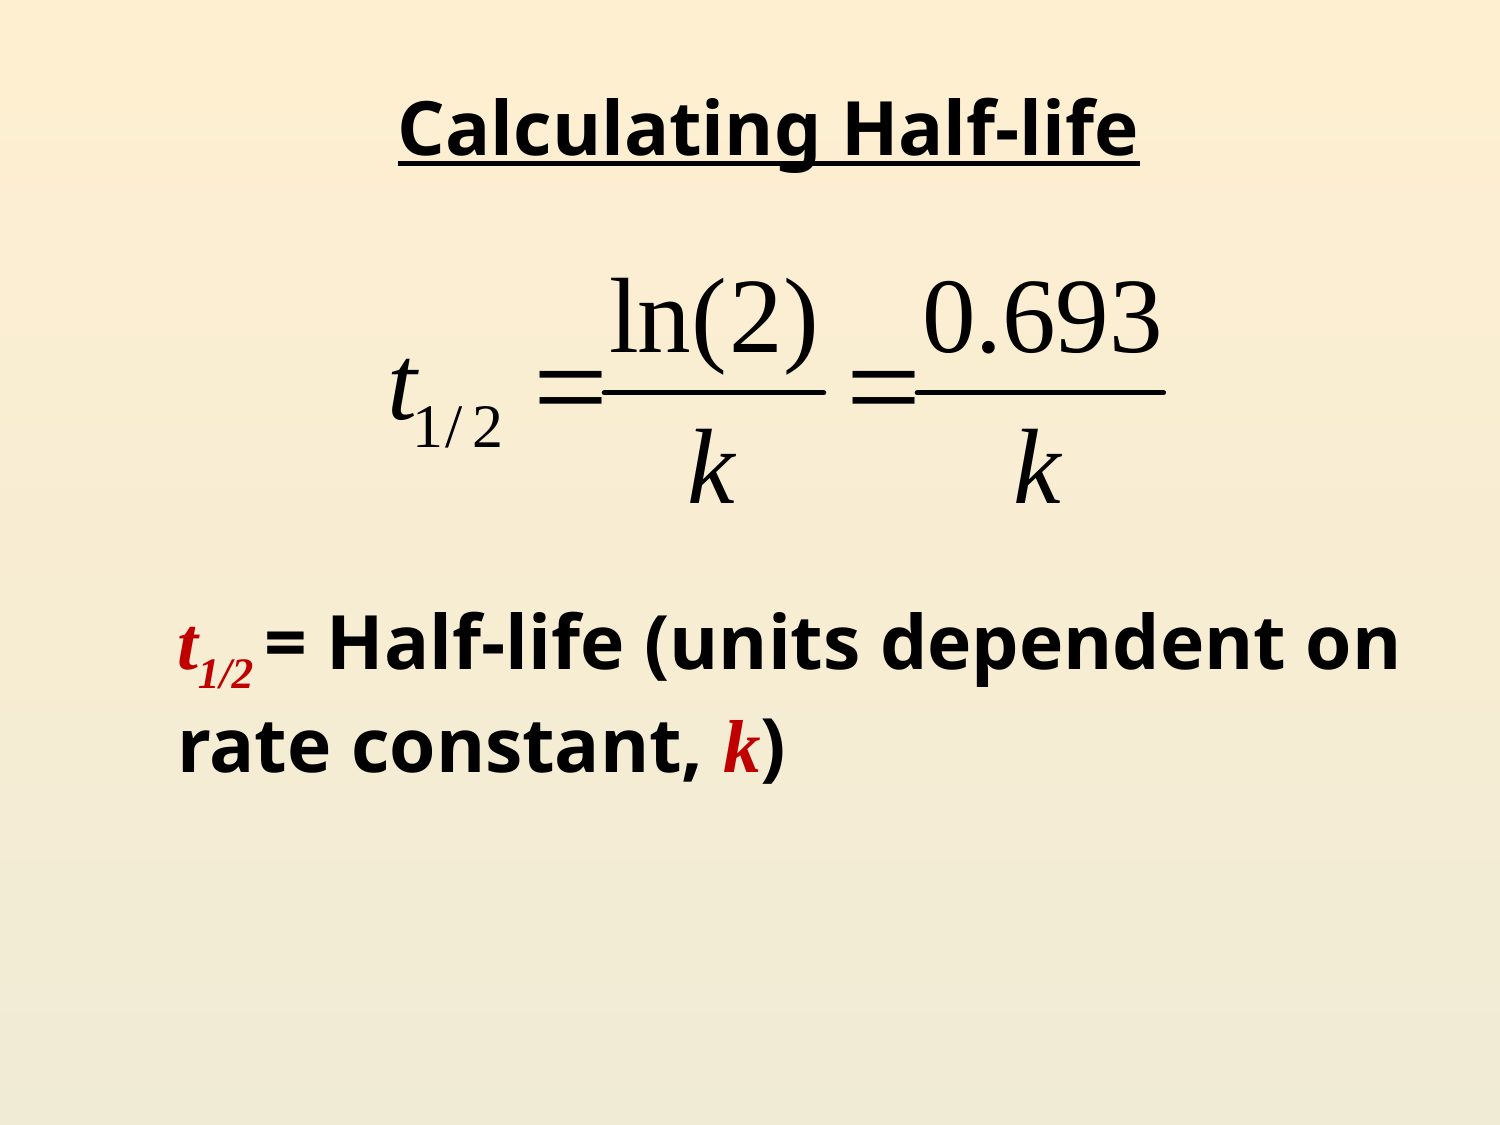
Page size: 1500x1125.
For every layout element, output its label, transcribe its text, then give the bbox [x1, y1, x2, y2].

text_box t1/2 = Half-life (units dependent on rate constant, k) [162, 587, 1428, 795]
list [374, 249, 1188, 527]
title Calculating Half-life [124, 24, 1413, 226]
